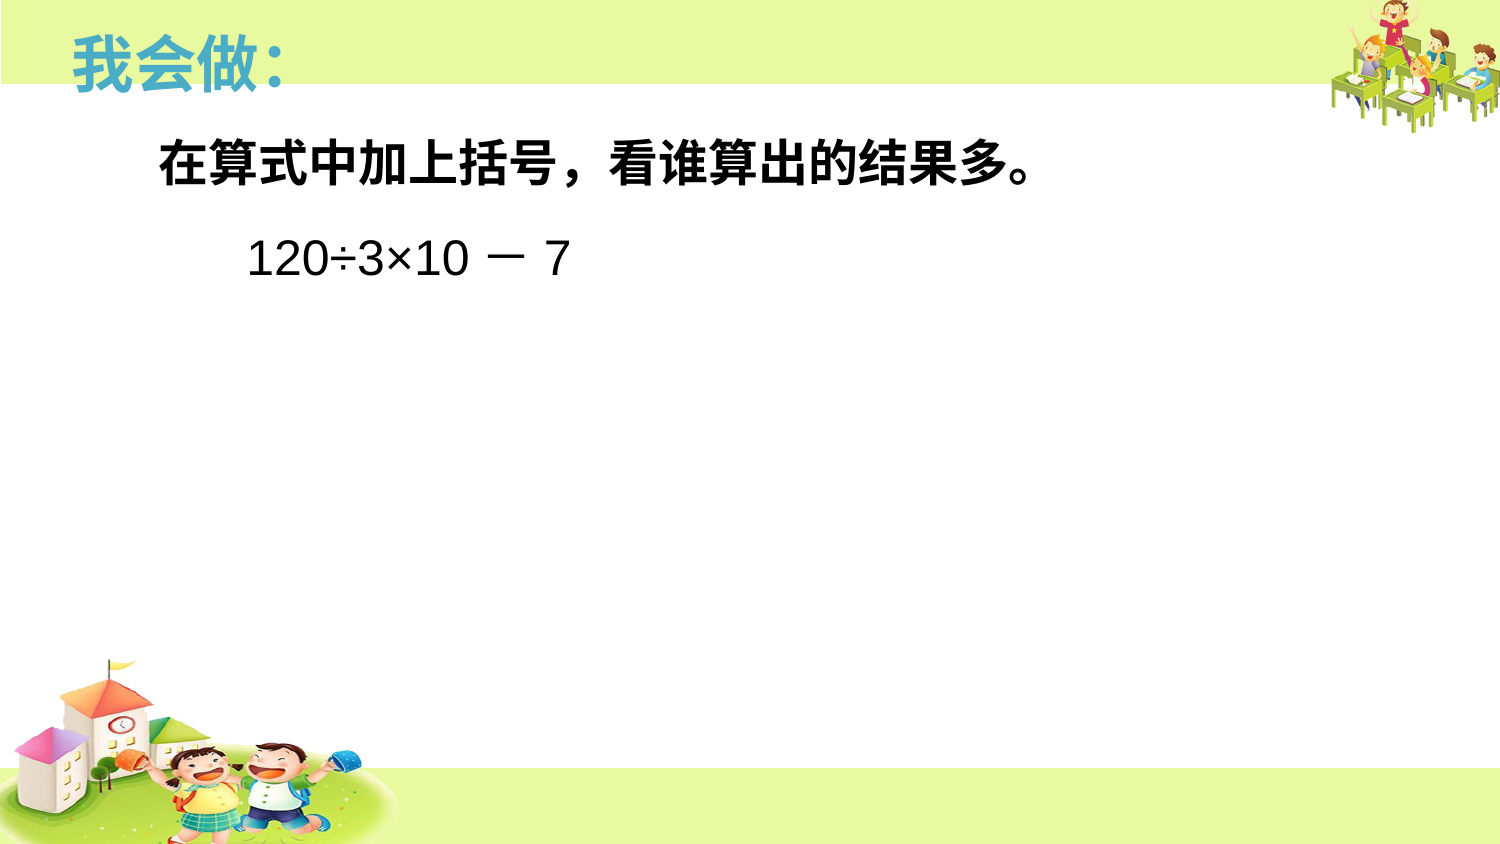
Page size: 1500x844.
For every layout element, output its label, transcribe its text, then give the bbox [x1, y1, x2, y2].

text_box 120÷3×10－7 [231, 217, 739, 293]
text_box 我会做： [56, 17, 337, 108]
text_box 在算式中加上括号，看谁算出的结果多。 [143, 123, 1319, 199]
picture [0, 0, 1500, 844]
